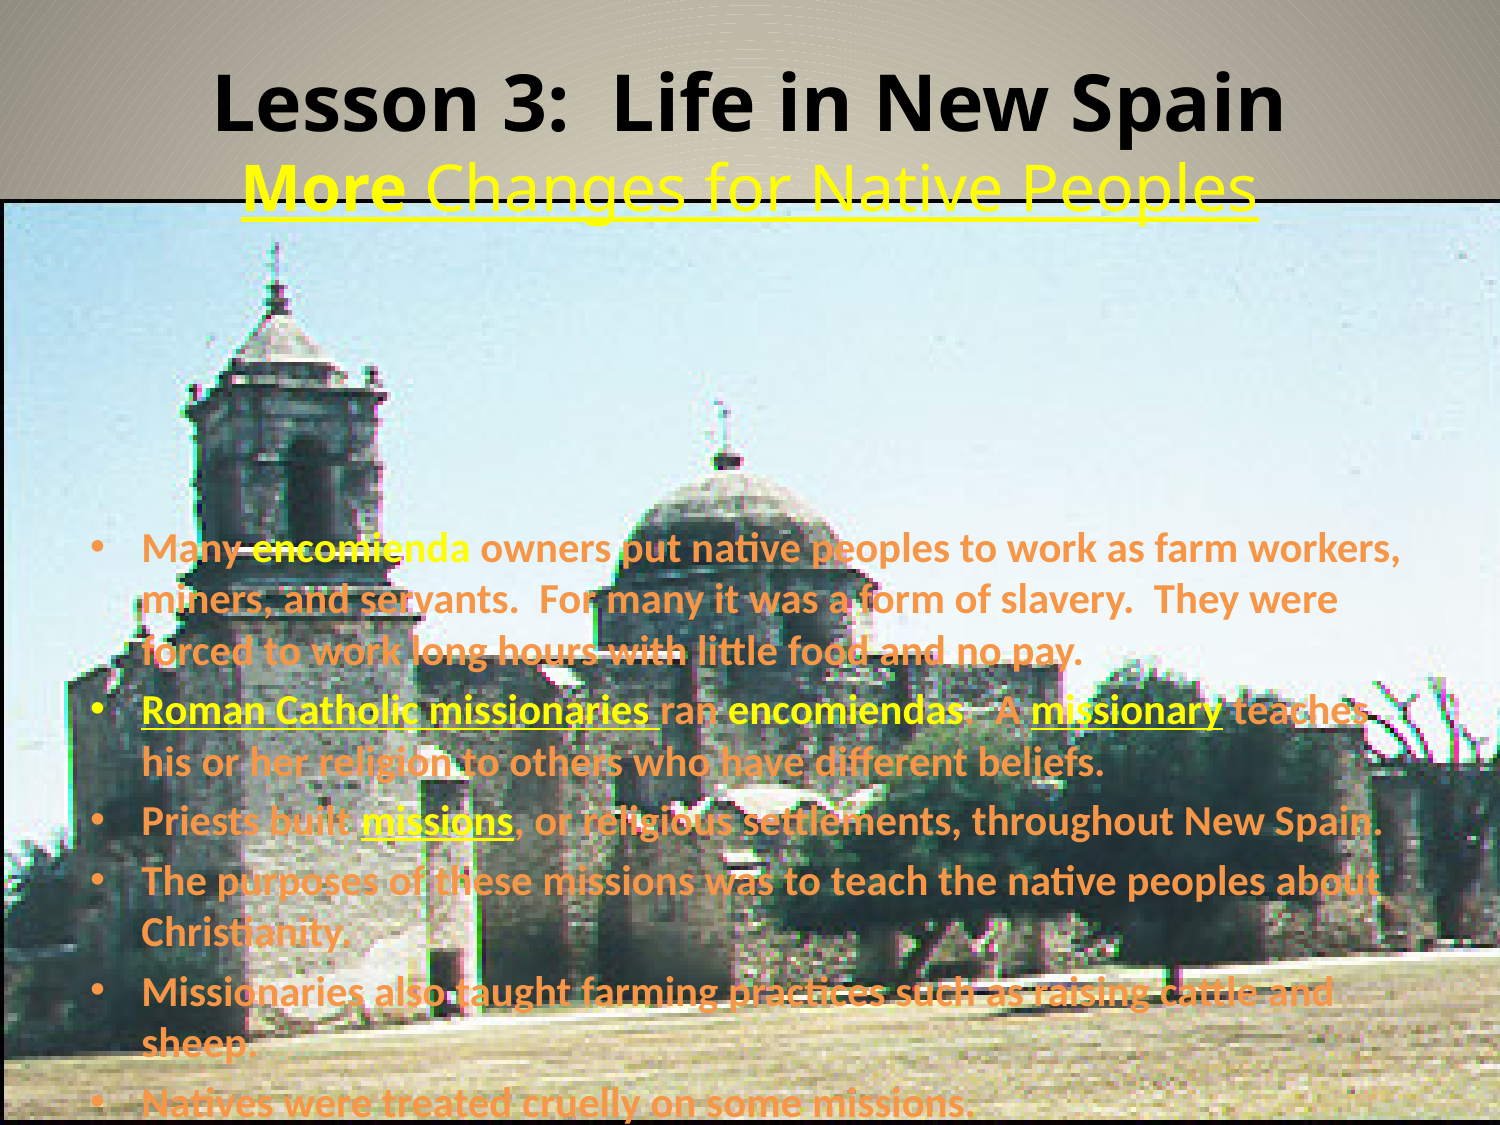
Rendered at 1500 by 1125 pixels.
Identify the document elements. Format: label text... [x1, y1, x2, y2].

title Lesson 3: Life in New Spain More Changes for Native Peoples [75, 45, 1425, 198]
picture [0, 199, 1500, 1125]
